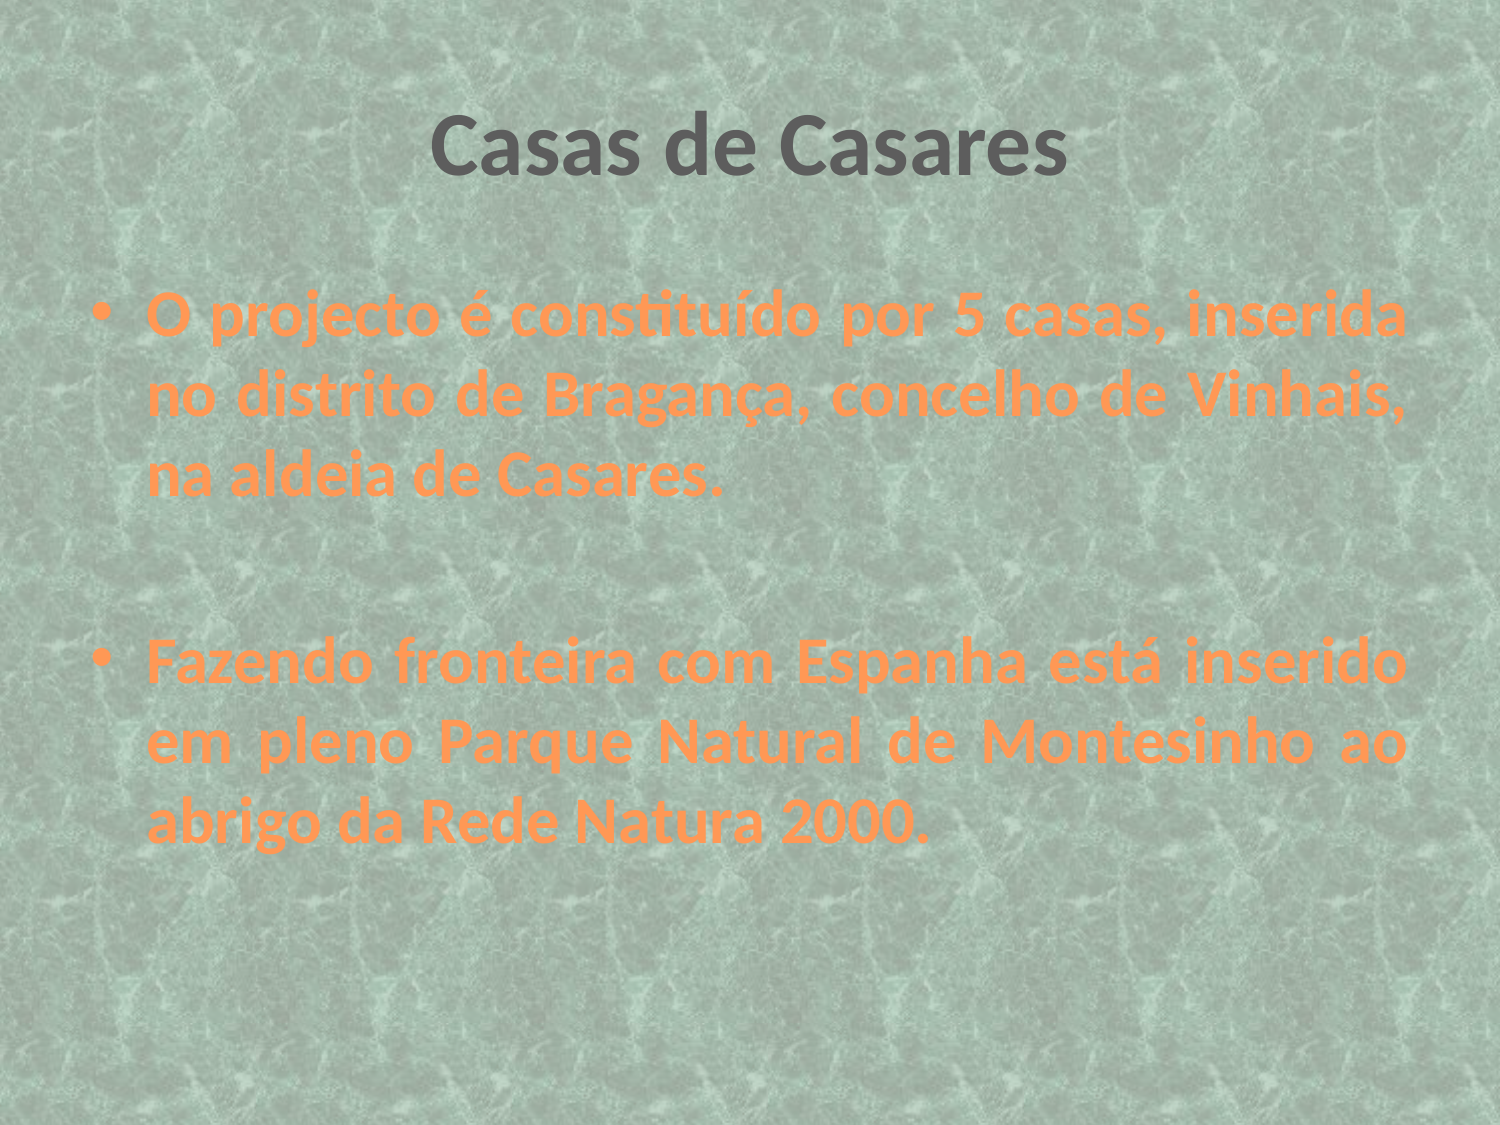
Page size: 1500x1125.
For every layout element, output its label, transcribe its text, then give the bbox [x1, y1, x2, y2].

list O projecto é constituído por 5 casas, inserida no distrito de Bragança, concelho de Vinhais, na aldeia de Casares. Fazendo fronteira com Espanha está inserido em pleno Parque Natural de Montesinho ao abrigo da Rede Natura 2000. [75, 262, 1425, 1005]
title Casas de Casares [75, 45, 1425, 233]
